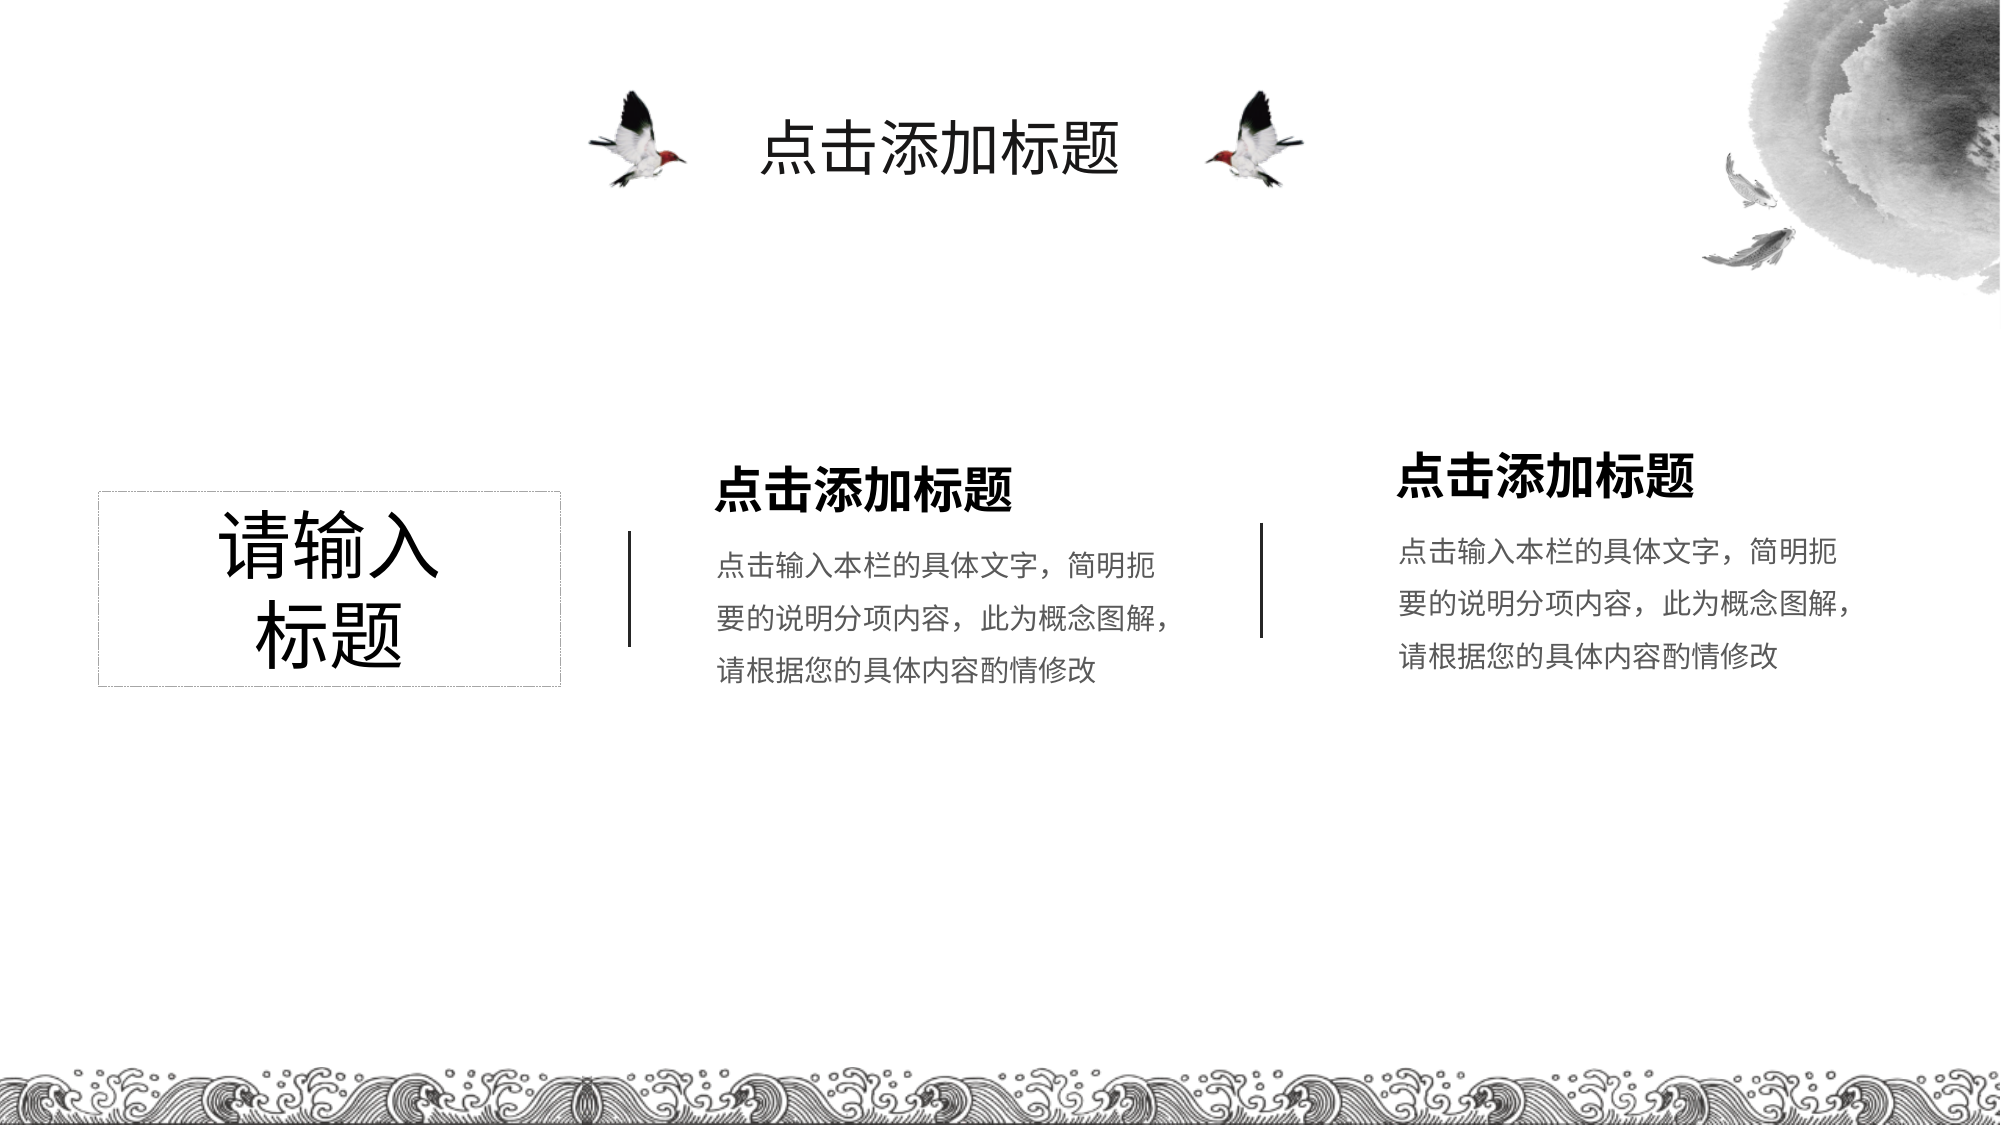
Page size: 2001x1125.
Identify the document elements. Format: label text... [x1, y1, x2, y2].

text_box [534, 41, 1359, 247]
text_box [1380, 436, 1854, 718]
picture [1678, 0, 2001, 329]
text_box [698, 451, 1172, 733]
picture [0, 1067, 2000, 1125]
text_box 请输入 标题 [98, 491, 561, 687]
